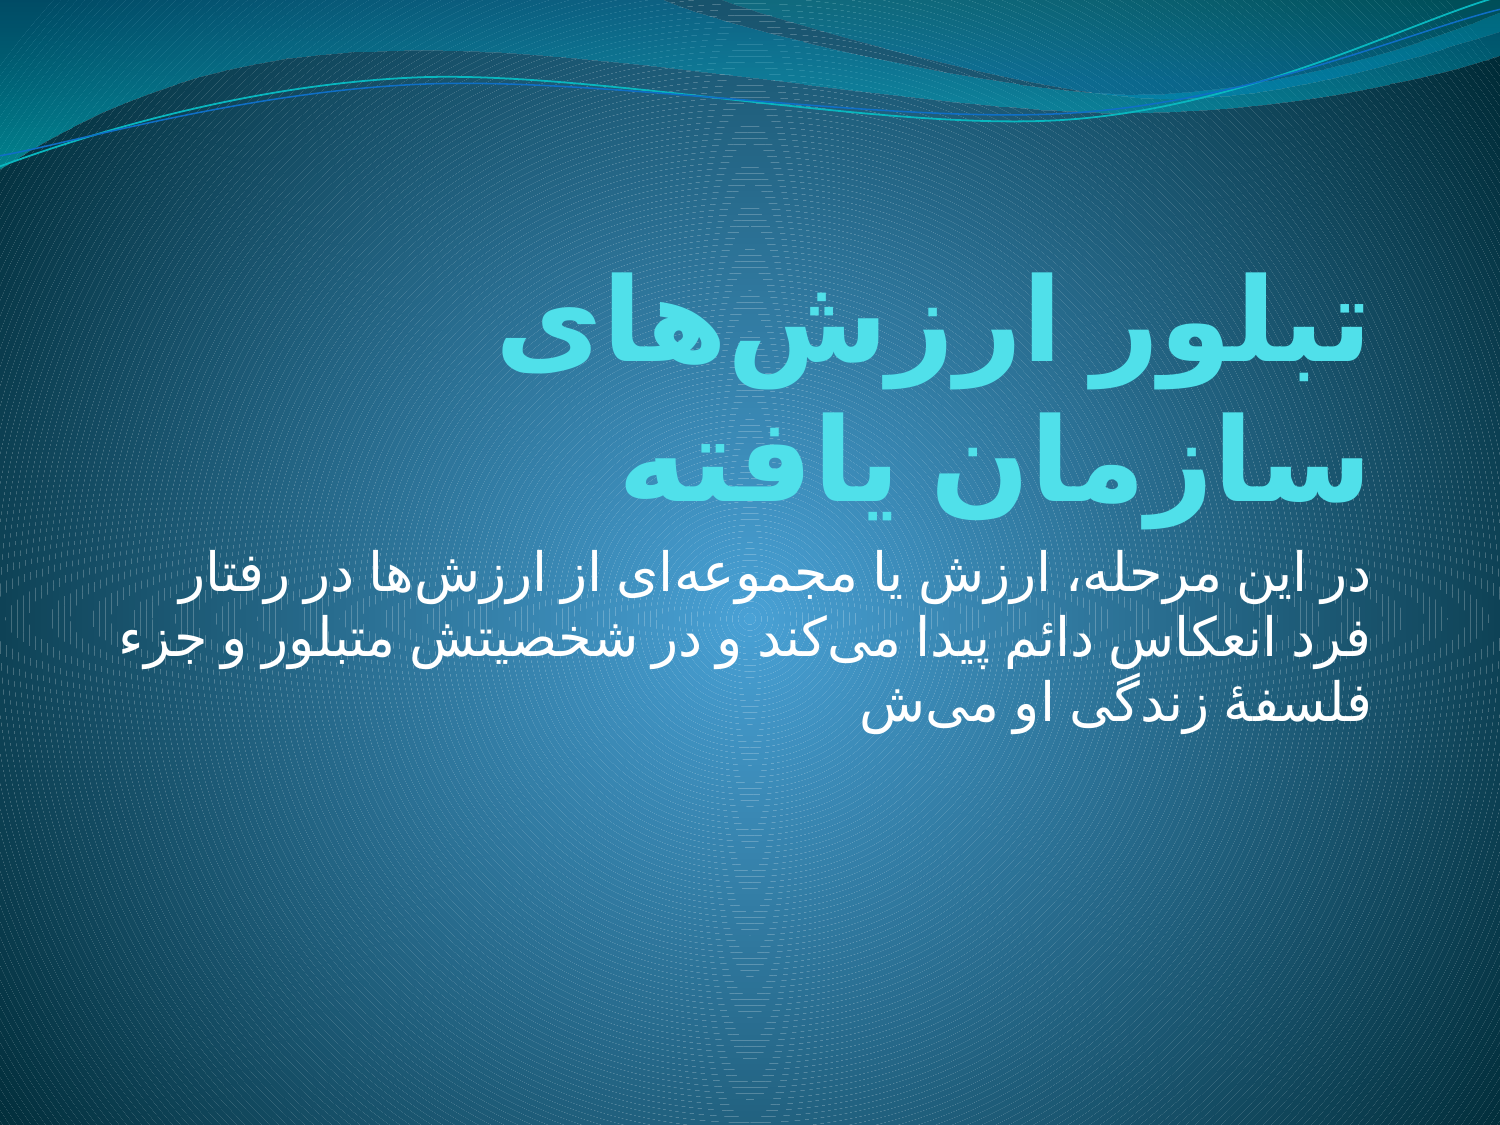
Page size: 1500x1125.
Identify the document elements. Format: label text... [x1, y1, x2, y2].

title تبلور ارزش‌هاى سازمان يافته [87, 224, 1376, 525]
subtitle در اين مرحله، ارزش يا مجموعه‌اى از ارزش‌ها در رفتار فرد انعکاس دائم پيدا مى‌کند و در شخصيتش متبلور و جزء فلسفهٔ زندگى او مى‌ش [87, 529, 1376, 818]
